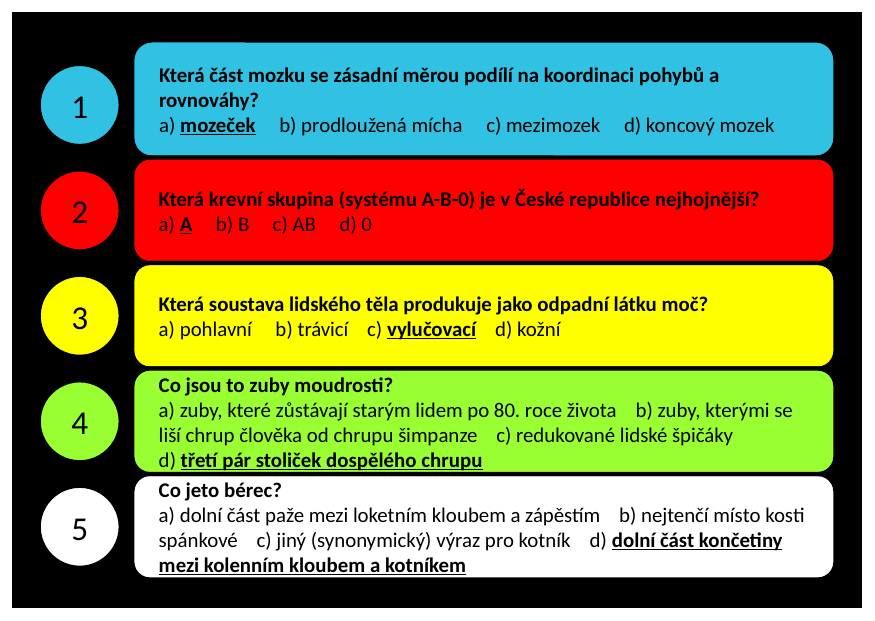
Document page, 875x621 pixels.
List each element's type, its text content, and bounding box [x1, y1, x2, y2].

text_box [0, 0, 875, 621]
text_box Která soustava lidského těla produkuje jako odpadní látku moč? a) pohlavní b) trávicí c) vylučovací d) kožní [130, 260, 838, 368]
text_box 2 [36, 167, 123, 254]
text_box 1 [36, 61, 123, 149]
text_box Která krevní skupina (systému A-B-0) je v České republice nejhojnější? a) A b) B c) AB d) 0 [130, 155, 838, 263]
text_box 5 [36, 483, 123, 570]
text_box Co jsou to zuby moudrosti? a) zuby, které zůstávají starým lidem po 80. roce života b) zuby, kterými se liší chrup člověka od chrupu šimpanze c) redukované lidské špičáky d) třetí pár stoliček dospělého chrupu [130, 366, 838, 477]
text_box 3 [36, 272, 123, 359]
text_box 4 [36, 378, 123, 465]
text_box Co jeto bérec? a) dolní část paže mezi loketním kloubem a zápěstím b) nejtenčí místo kosti spánkové c) jiný (synonymický) výraz pro kotník d) dolní část končetiny mezi kolenním kloubem a kotníkem [130, 474, 838, 582]
text_box Která část mozku se zásadní měrou podílí na koordinaci pohybů a rovnováhy? a) mozeček b) prodloužená mícha c) mezimozek d) koncový mozek [130, 38, 838, 157]
text_box [13, 15, 861, 605]
